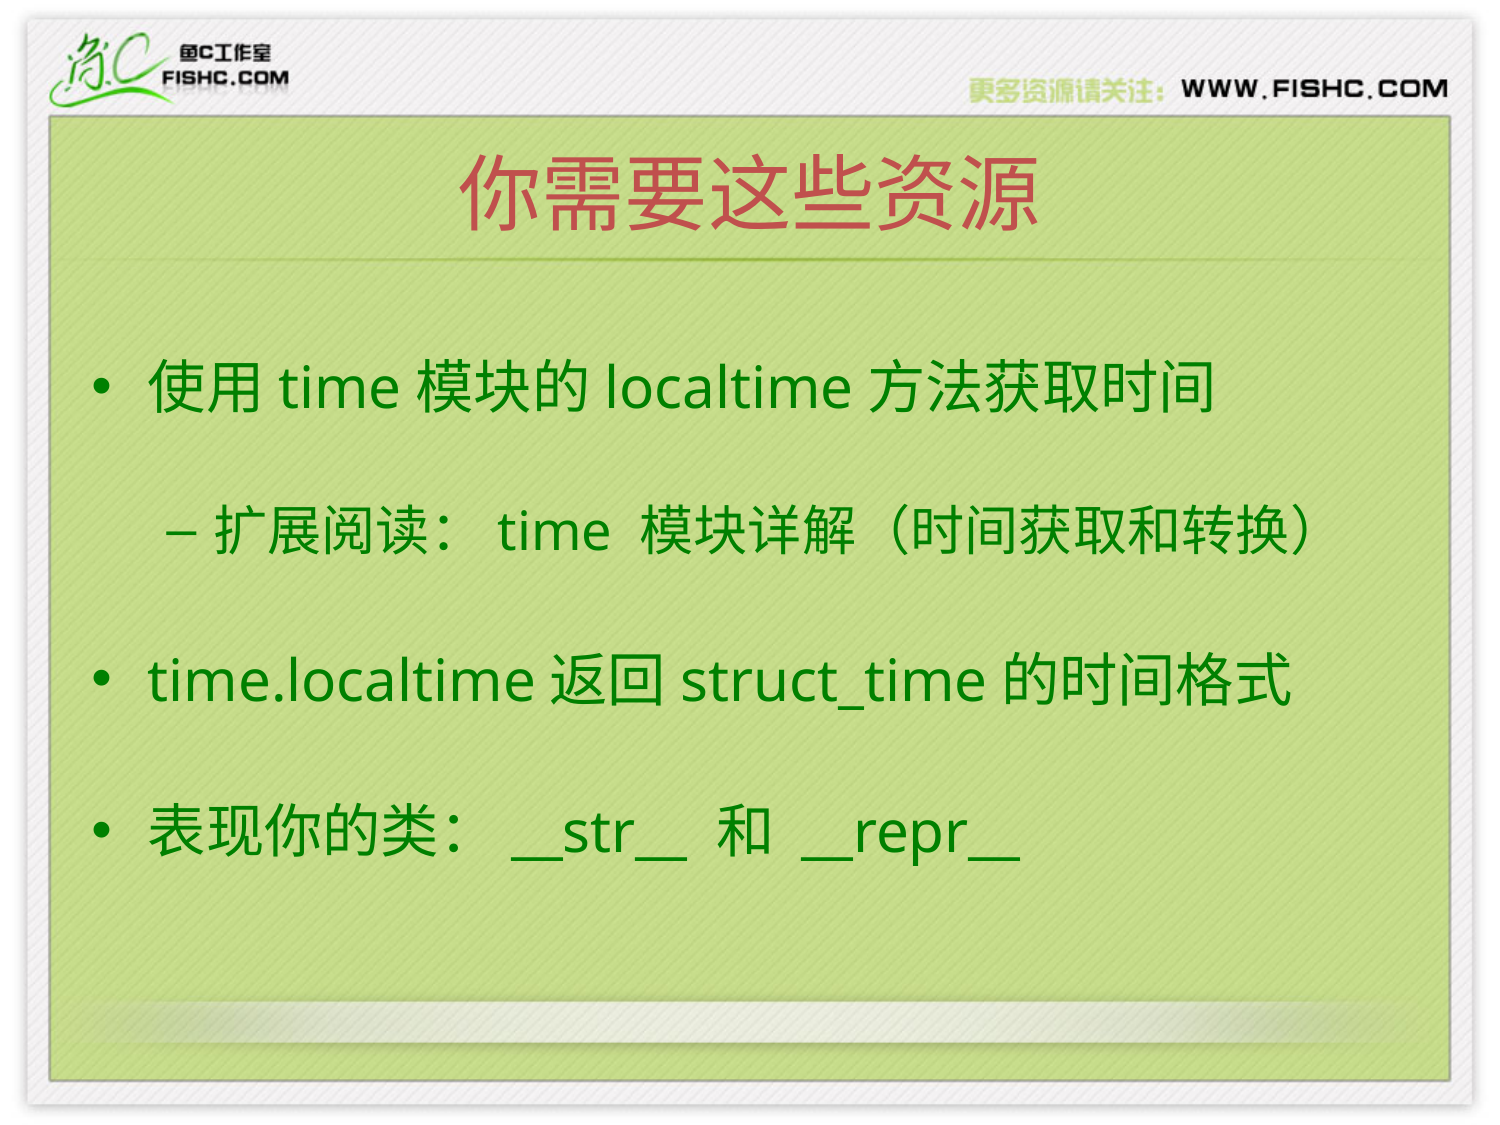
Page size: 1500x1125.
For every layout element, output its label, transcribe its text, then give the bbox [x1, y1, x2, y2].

title 你需要这些资源 [75, 113, 1425, 268]
list 使用time模块的localtime方法获取时间 扩展阅读：time 模块详解（时间获取和转换） time.localtime返回struct_time的时间格式 表现你的类：__str__ 和 __repr__ [76, 272, 1427, 1016]
picture [0, 0, 1500, 1125]
